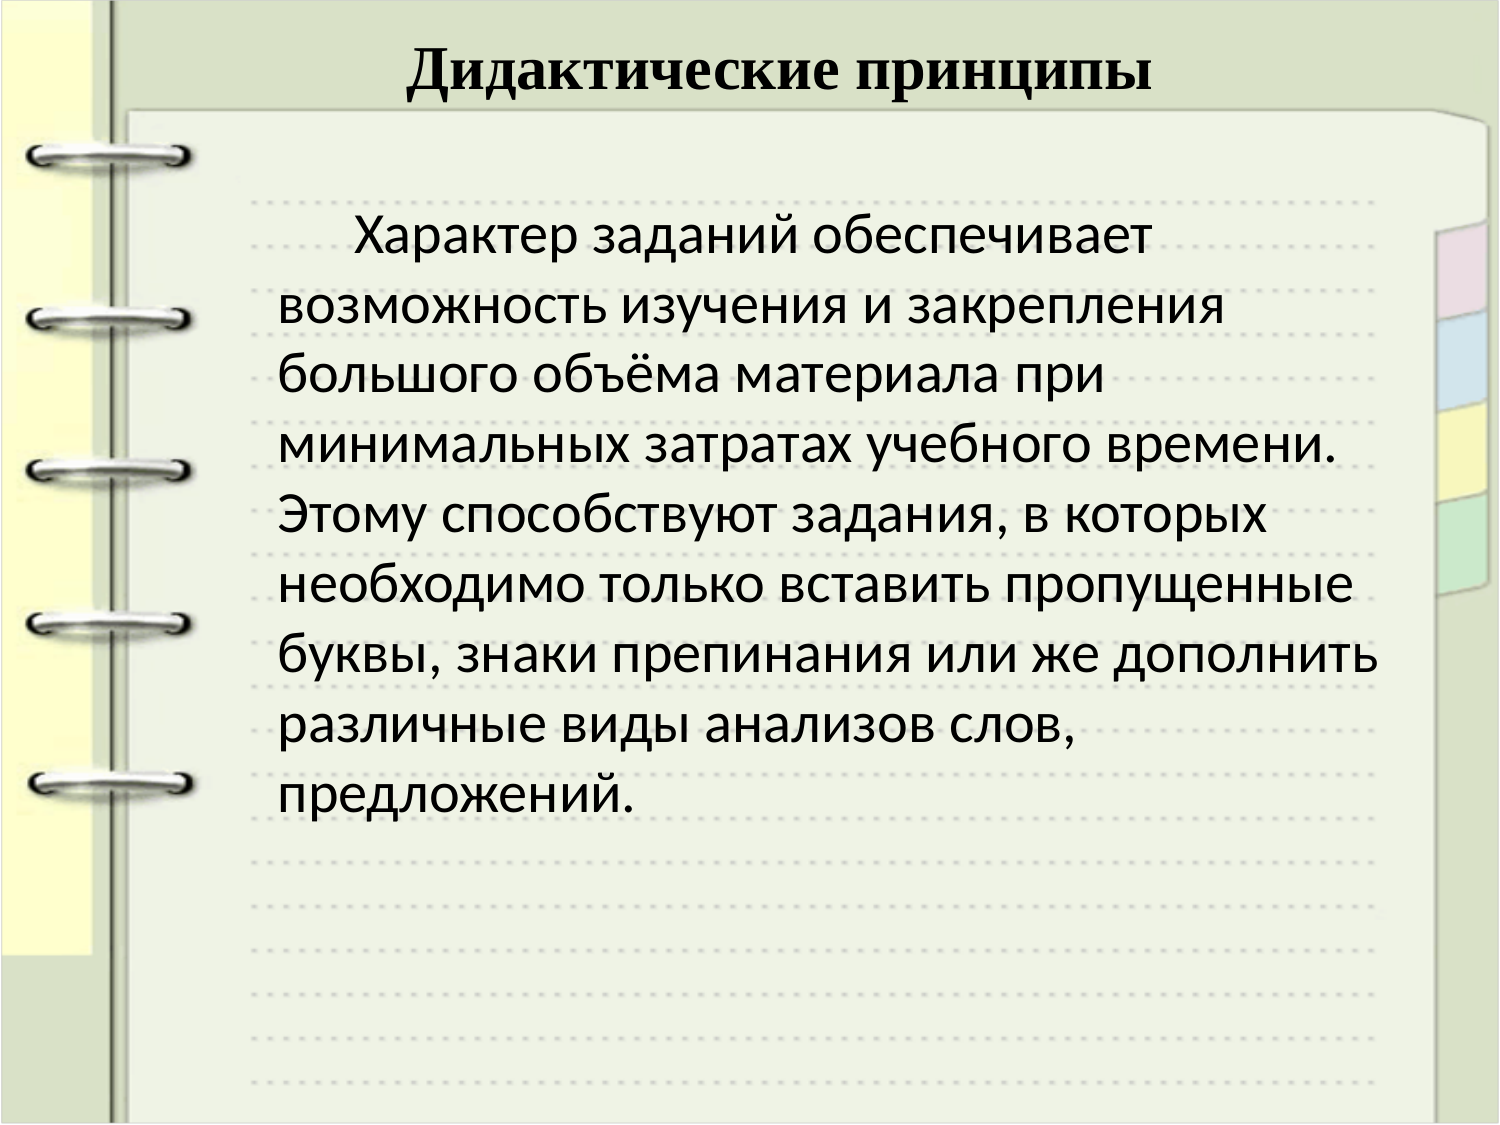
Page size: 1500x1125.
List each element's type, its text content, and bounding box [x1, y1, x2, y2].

list Характер заданий обеспечивает возможность изучения и закрепления большого объёма материала при минимальных затратах учебного времени. Этому способствуют задания, в которых необходимо только вставить пропущенные буквы, знаки препинания или же дополнить различные виды анализов слов, предложений. [206, 187, 1471, 1059]
picture [0, 0, 1500, 1125]
title Дидактические принципы [135, 19, 1378, 110]
